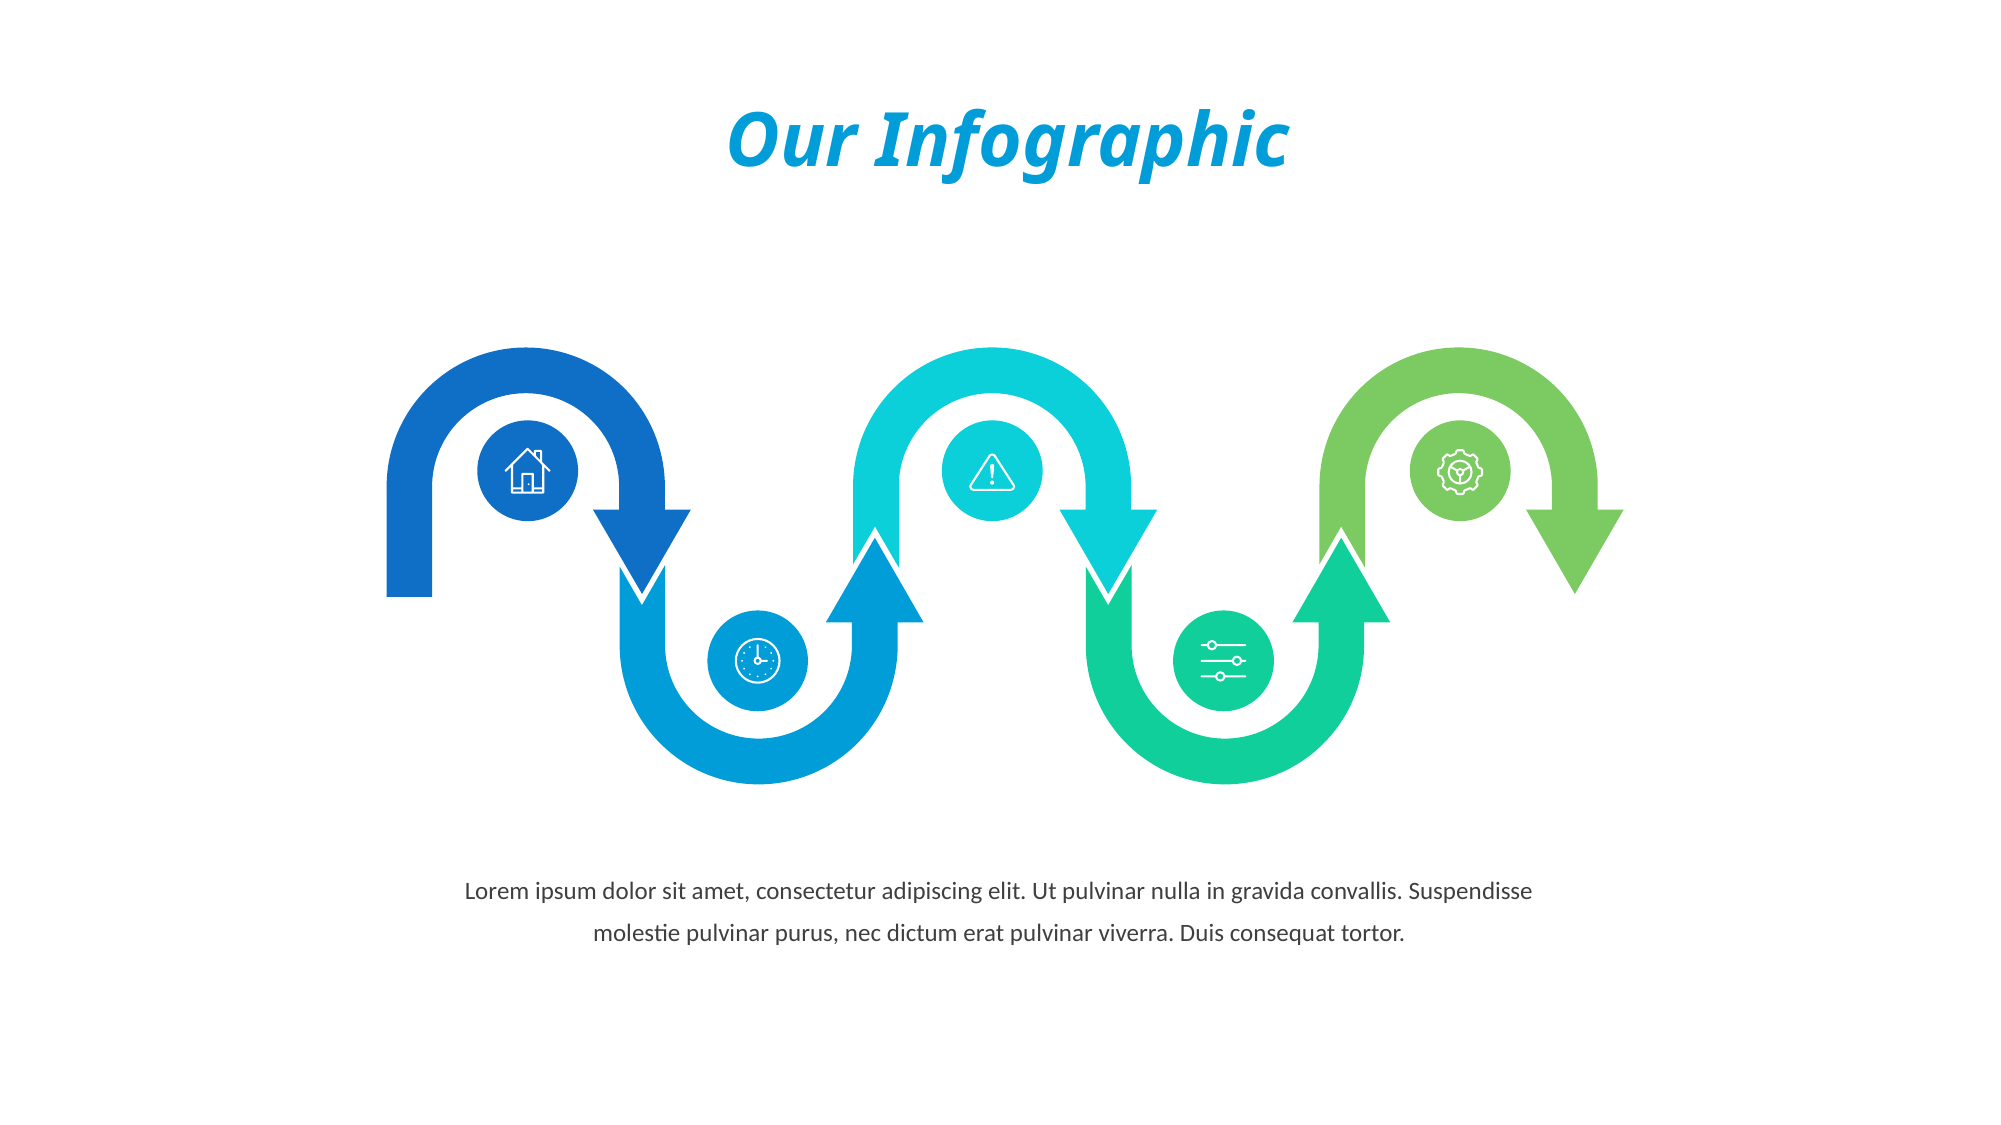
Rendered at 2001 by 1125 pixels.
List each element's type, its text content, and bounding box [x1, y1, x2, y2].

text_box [477, 420, 579, 522]
text_box Lorem ipsum dolor sit amet, consectetur adipiscing elit. Ut pulvinar nulla in gravida convallis. Suspendisse molestie pulvinar purus, nec dictum erat pulvinar viverra. Duis consequat tortor. [324, 855, 1676, 954]
text_box [1085, 537, 1391, 785]
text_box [1172, 610, 1275, 712]
text_box [386, 347, 691, 597]
text_box [853, 347, 1158, 595]
text_box Our Infographic [645, 83, 1371, 189]
text_box [619, 537, 924, 785]
text_box [1319, 347, 1624, 595]
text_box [1409, 420, 1511, 522]
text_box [941, 420, 1043, 522]
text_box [707, 610, 809, 712]
